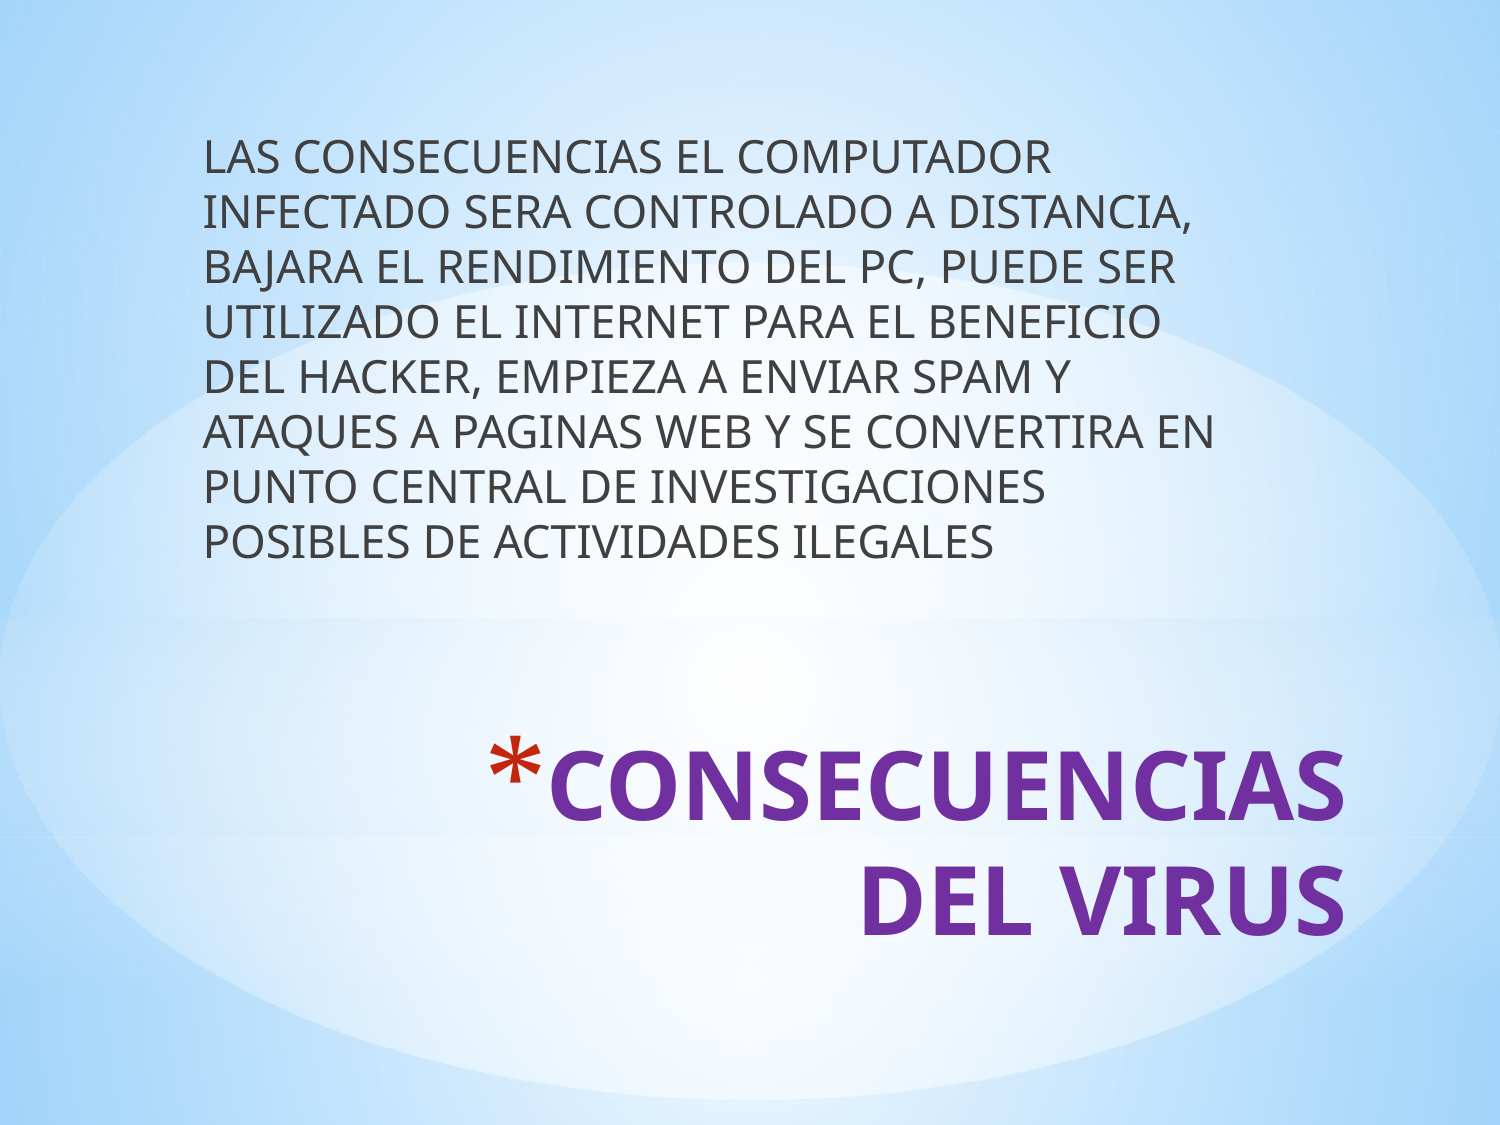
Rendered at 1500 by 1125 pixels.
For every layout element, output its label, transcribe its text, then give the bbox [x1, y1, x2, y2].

list LAS CONSECUENCIAS EL COMPUTADOR INFECTADO SERA CONTROLADO A DISTANCIA, BAJARA EL RENDIMIENTO DEL PC, PUEDE SER UTILIZADO EL INTERNET PARA EL BENEFICIO DEL HACKER, EMPIEZA A ENVIAR SPAM Y ATAQUES A PAGINAS WEB Y SE CONVERTIRA EN PUNTO CENTRAL DE INVESTIGACIONES POSIBLES DE ACTIVIDADES ILEGALES [187, 120, 1238, 690]
title CONSECUENCIAS DEL VIRUS [294, 717, 1363, 905]
